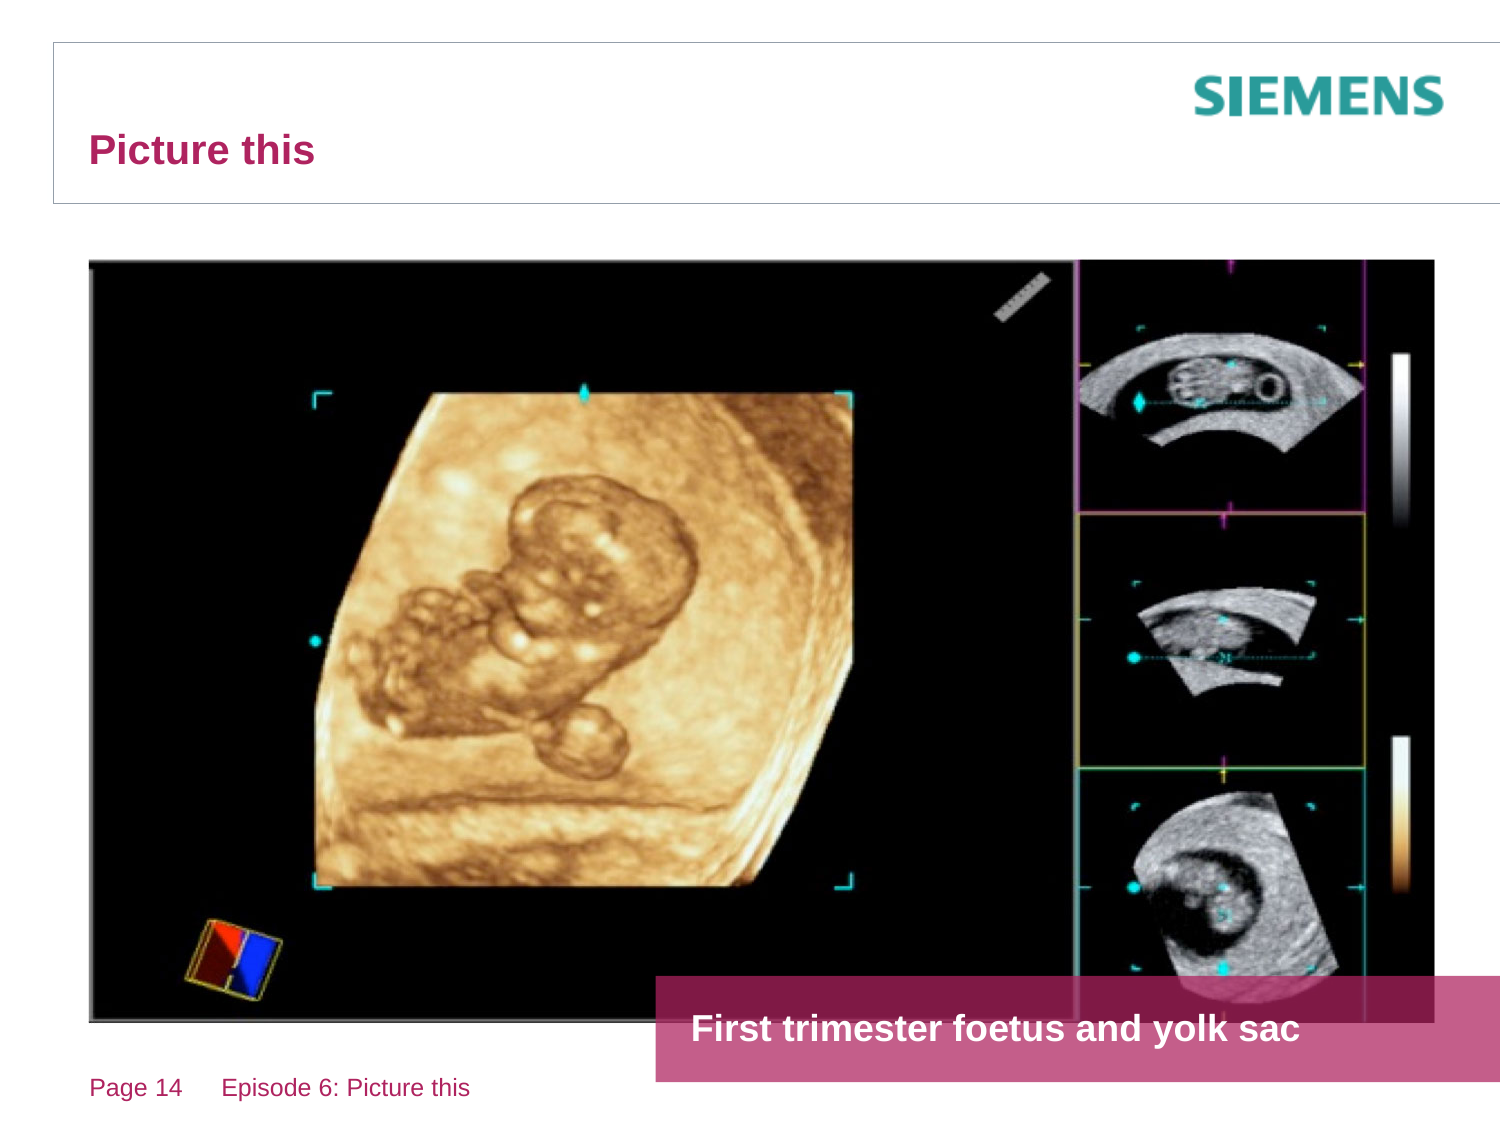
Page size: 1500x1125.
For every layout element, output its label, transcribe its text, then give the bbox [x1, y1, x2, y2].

text_box [655, 1032, 690, 1083]
text_box Episode 6: Picture this [206, 1064, 801, 1125]
picture [52, 42, 1500, 204]
text_box [1440, 975, 1500, 1083]
text_box First trimester foetus and yolk sac [690, 999, 1450, 1095]
slide_number Page 14 [74, 1064, 206, 1110]
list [88, 259, 1435, 1024]
